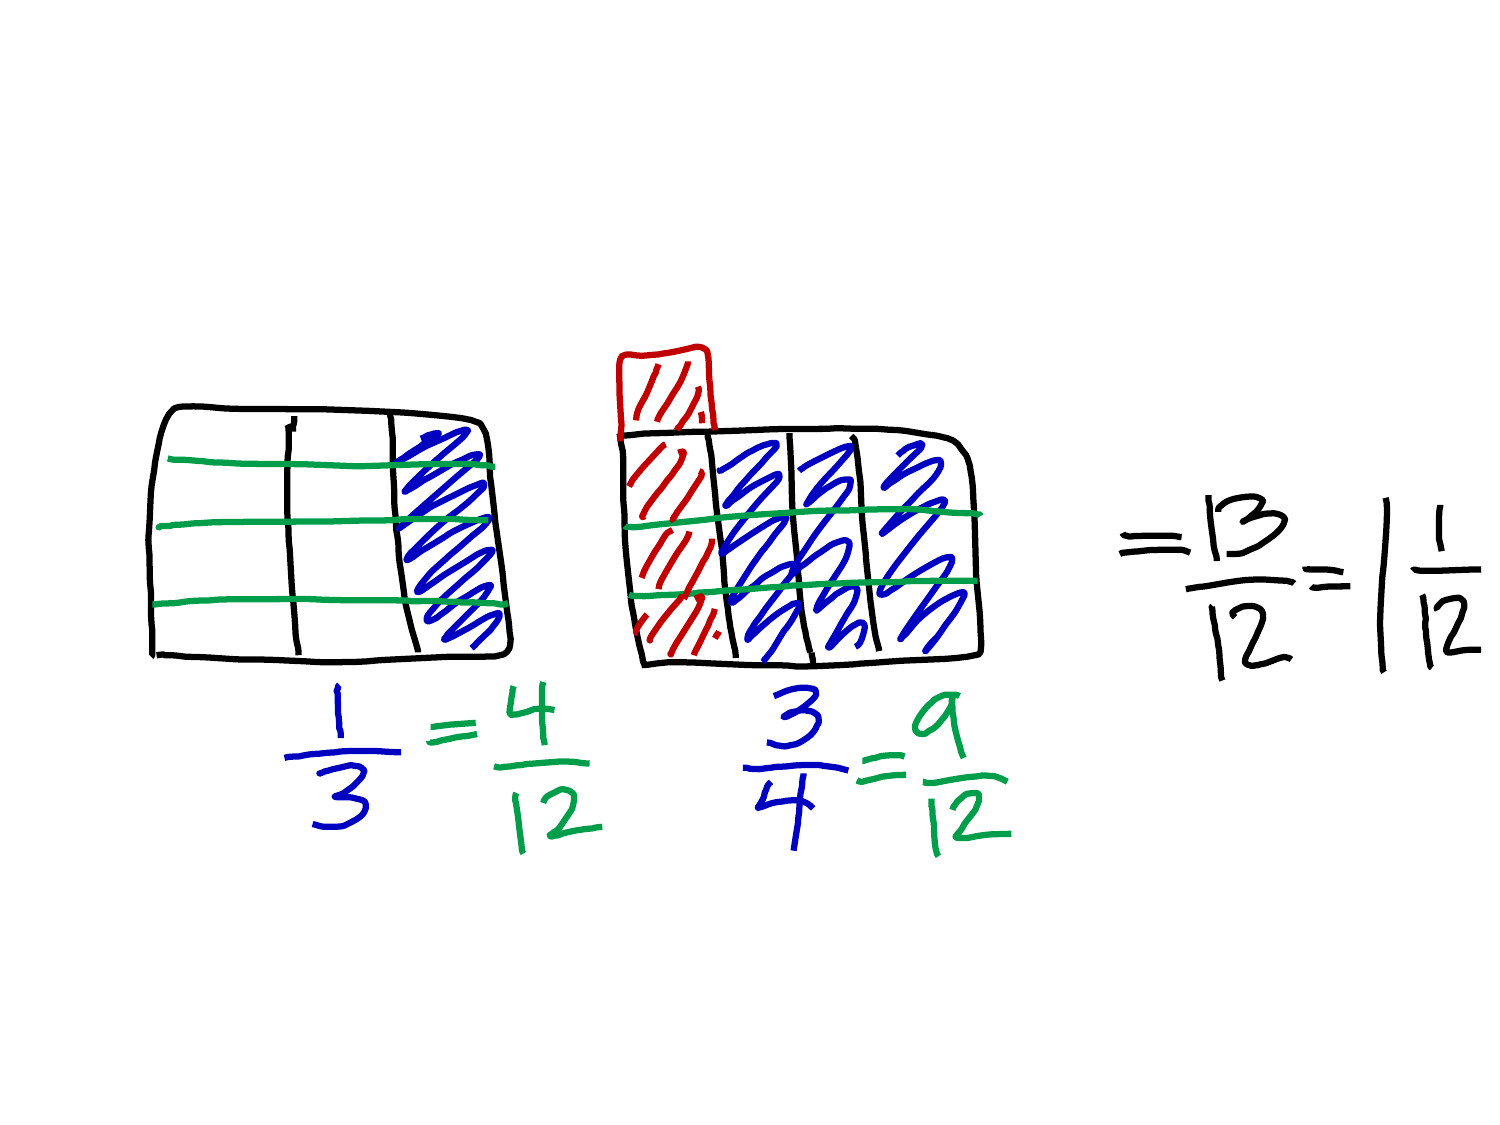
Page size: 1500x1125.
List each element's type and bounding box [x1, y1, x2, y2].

text_box [881, 519, 904, 535]
text_box [786, 573, 798, 585]
text_box [622, 475, 634, 594]
text_box [878, 584, 902, 596]
text_box [909, 572, 924, 580]
text_box [1411, 568, 1482, 572]
text_box [792, 773, 805, 851]
text_box [452, 453, 481, 463]
text_box [861, 520, 871, 581]
text_box [312, 764, 367, 828]
text_box [717, 524, 723, 549]
text_box [1310, 585, 1351, 589]
text_box [1435, 596, 1482, 654]
text_box [152, 598, 509, 606]
text_box [1185, 578, 1295, 591]
text_box [899, 583, 966, 653]
text_box [628, 443, 666, 487]
text_box [672, 470, 703, 523]
text_box [669, 595, 703, 656]
text_box [1421, 594, 1433, 669]
text_box [815, 586, 866, 649]
text_box [286, 424, 290, 461]
text_box [618, 345, 716, 442]
text_box [167, 457, 496, 468]
text_box [805, 582, 983, 667]
text_box [745, 522, 796, 588]
text_box [425, 604, 456, 623]
text_box [395, 523, 412, 600]
text_box [428, 733, 478, 744]
text_box [922, 774, 1008, 784]
text_box [706, 434, 719, 517]
text_box [801, 799, 814, 810]
text_box [292, 416, 296, 432]
text_box [788, 433, 797, 511]
text_box [868, 586, 881, 652]
text_box [641, 450, 685, 518]
text_box [798, 445, 852, 510]
text_box [676, 386, 700, 431]
text_box [811, 652, 816, 669]
text_box [755, 589, 799, 629]
text_box [724, 546, 743, 589]
text_box [864, 518, 915, 581]
text_box [790, 521, 851, 582]
text_box [147, 405, 512, 664]
text_box [544, 703, 555, 711]
text_box [728, 591, 734, 600]
text_box [792, 522, 801, 560]
text_box [1379, 497, 1388, 673]
text_box [883, 518, 954, 581]
text_box [803, 552, 832, 584]
text_box [930, 798, 940, 857]
text_box [287, 525, 296, 598]
text_box [1207, 495, 1218, 562]
text_box [718, 442, 781, 515]
text_box [1210, 605, 1224, 681]
text_box [735, 522, 767, 541]
text_box [1119, 549, 1191, 555]
text_box [542, 788, 603, 838]
text_box [693, 608, 716, 656]
text_box [683, 538, 713, 600]
text_box [1304, 566, 1344, 574]
text_box [648, 594, 684, 642]
text_box [541, 681, 546, 746]
text_box [430, 722, 476, 728]
text_box [757, 781, 798, 809]
text_box [443, 604, 501, 649]
text_box [714, 631, 720, 639]
text_box [856, 773, 907, 783]
text_box [405, 516, 494, 602]
text_box [629, 596, 637, 629]
text_box [387, 409, 395, 464]
text_box [404, 604, 419, 653]
text_box [951, 792, 1012, 839]
text_box [634, 592, 813, 668]
text_box [493, 760, 590, 769]
text_box [797, 567, 804, 584]
text_box [766, 686, 820, 748]
text_box [656, 361, 689, 422]
text_box [729, 589, 800, 663]
text_box [721, 555, 728, 589]
text_box [917, 517, 978, 580]
text_box [882, 442, 942, 508]
text_box [628, 592, 685, 597]
text_box [1438, 504, 1443, 552]
text_box [514, 792, 525, 854]
text_box [742, 764, 849, 772]
text_box [393, 428, 469, 464]
text_box [798, 588, 812, 653]
text_box [1121, 532, 1182, 538]
text_box [628, 524, 724, 594]
text_box [624, 508, 982, 529]
text_box [619, 427, 976, 525]
text_box [720, 523, 733, 545]
text_box [724, 592, 737, 659]
text_box [335, 684, 342, 739]
text_box [850, 435, 863, 509]
text_box [157, 518, 489, 529]
text_box [914, 693, 965, 759]
text_box [749, 563, 794, 588]
text_box [1231, 605, 1292, 667]
text_box [699, 411, 703, 424]
text_box [292, 605, 300, 656]
text_box [635, 613, 648, 634]
text_box [635, 363, 660, 421]
text_box [919, 498, 946, 510]
text_box [1217, 495, 1286, 555]
text_box [286, 465, 293, 520]
text_box [688, 579, 978, 595]
text_box [657, 531, 691, 590]
text_box [799, 521, 817, 552]
text_box [819, 520, 867, 582]
text_box [508, 685, 541, 716]
text_box [284, 750, 402, 759]
text_box [720, 522, 786, 588]
text_box [392, 466, 402, 519]
text_box [403, 466, 485, 518]
text_box [397, 522, 410, 530]
text_box [640, 529, 673, 579]
text_box [862, 754, 905, 762]
